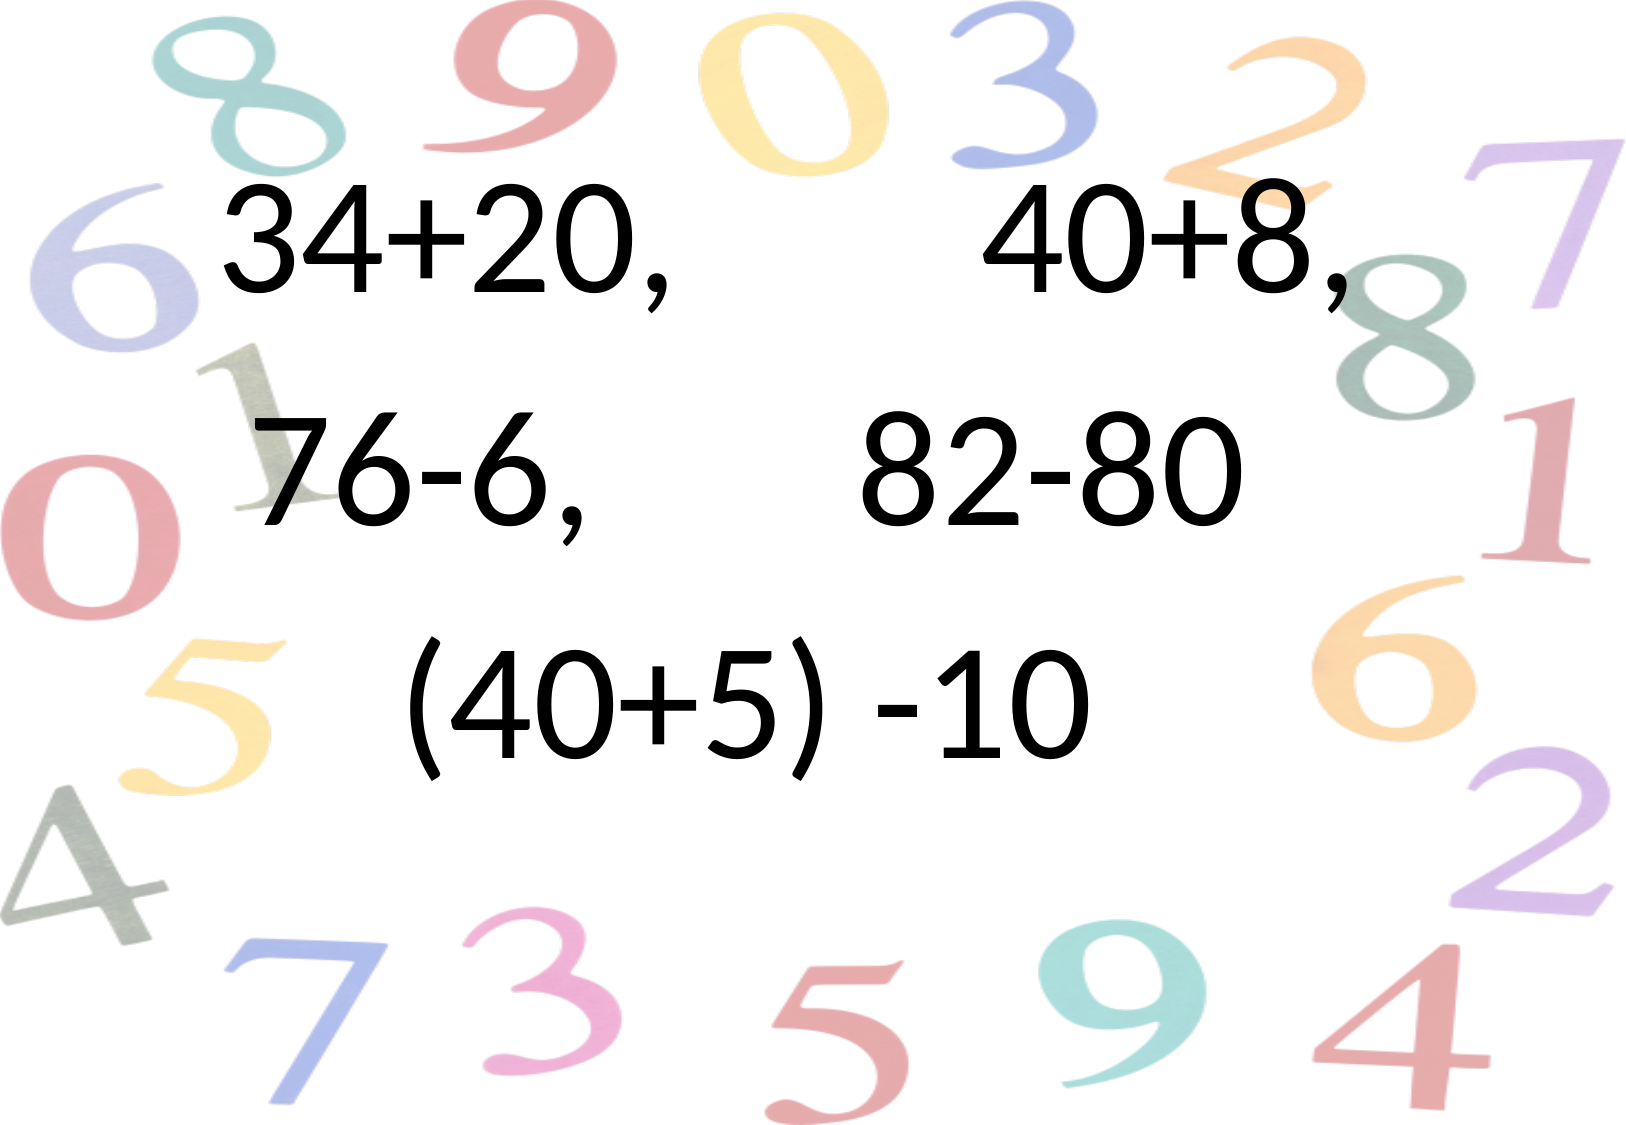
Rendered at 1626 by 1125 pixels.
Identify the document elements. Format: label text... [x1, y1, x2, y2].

list 34+20, 40+8, 76-6, 82-80 (40+5) -10 [81, 117, 1544, 1005]
